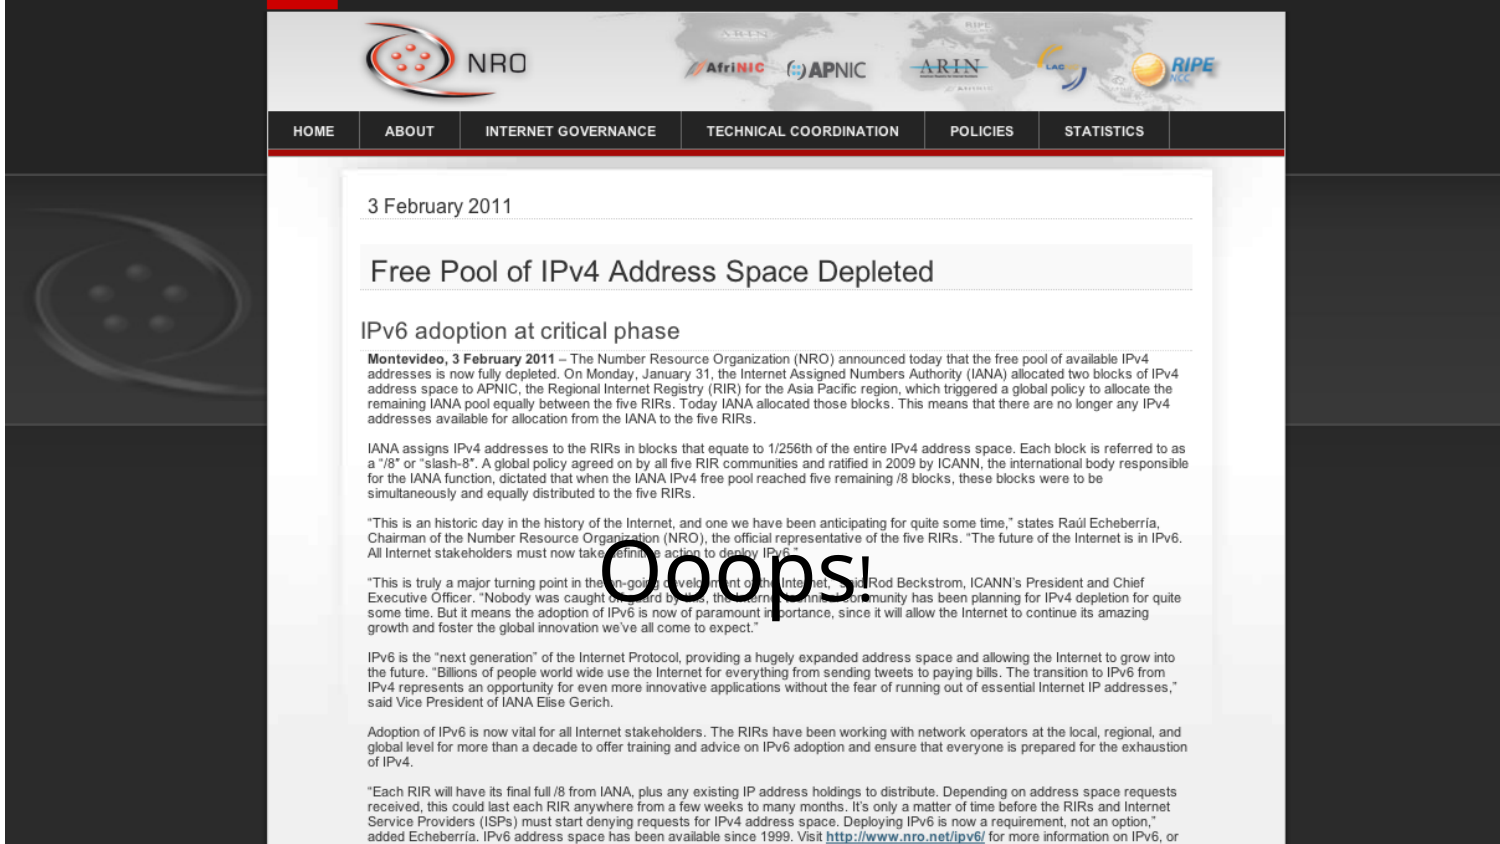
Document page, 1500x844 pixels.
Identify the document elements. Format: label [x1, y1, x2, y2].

list [4, 0, 1500, 844]
